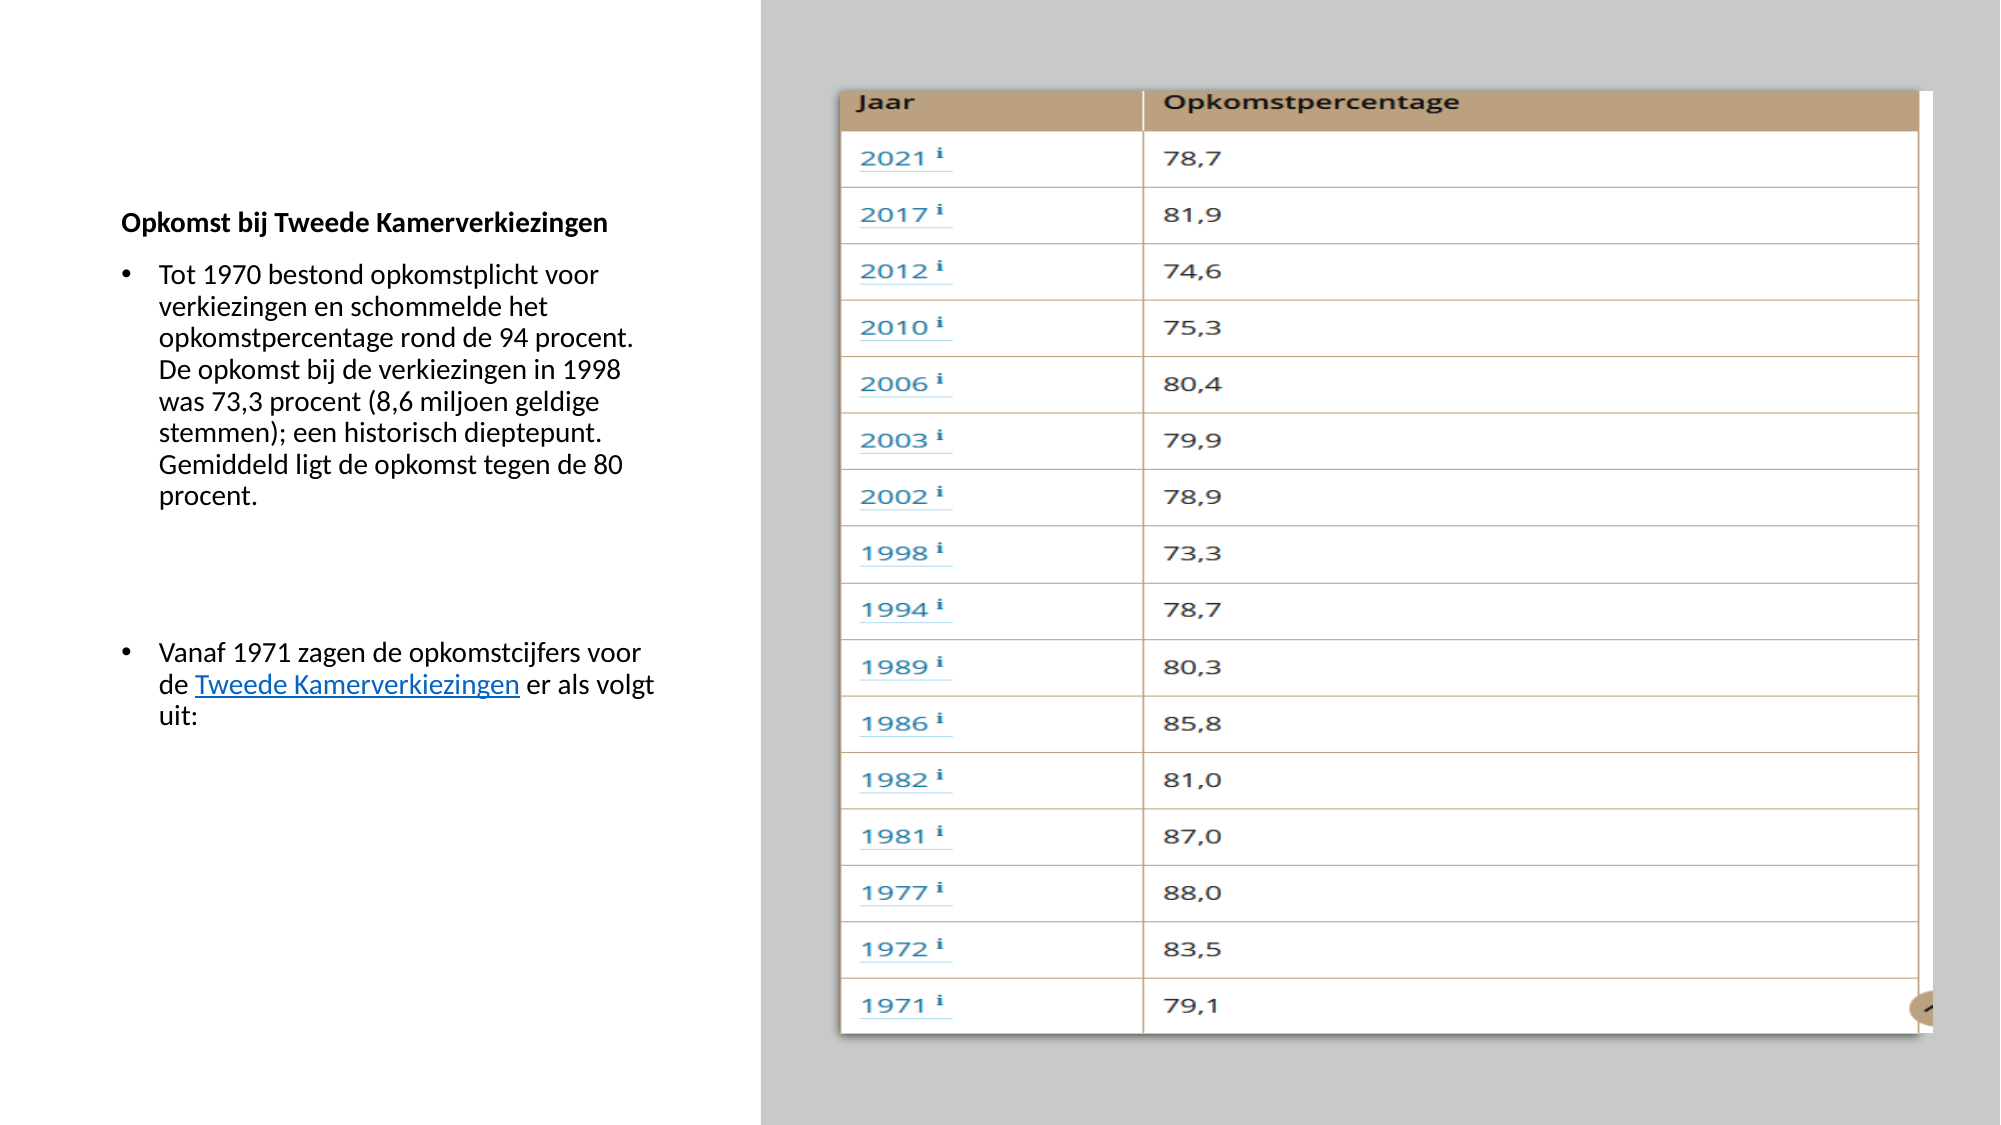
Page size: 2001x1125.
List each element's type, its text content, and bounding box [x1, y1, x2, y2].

list Opkomst bij Tweede Kamerverkiezingen Tot 1970 bestond opkomstplicht voor verkiezingen en schommelde het opkomstpercentage rond de 94 procent. De opkomst bij de verkiezingen in 1998 was 73,3 procent (8,6 miljoen geldige stemmen); een historisch dieptepunt. Gemiddeld ligt de opkomst tegen de 80 procent. Vanaf 1971 zagen de opkomstcijfers voor de Tweede Kamerverkiezingen er als volgt uit: [106, 91, 682, 1021]
text_box [760, 0, 2000, 1125]
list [840, 91, 1933, 1033]
